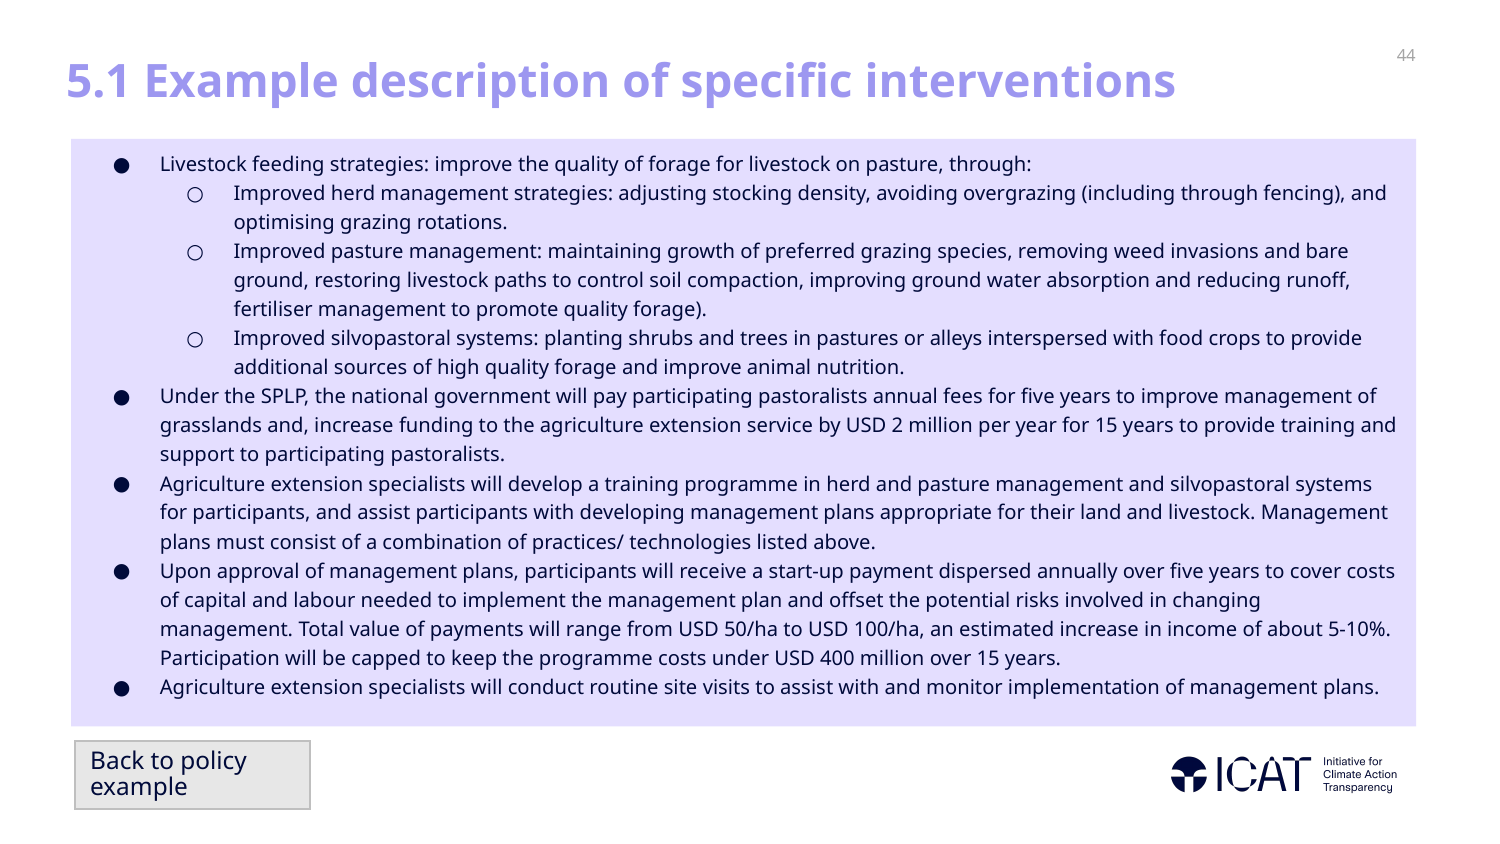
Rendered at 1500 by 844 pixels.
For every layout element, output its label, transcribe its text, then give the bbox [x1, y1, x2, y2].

picture [1171, 724, 1430, 824]
text_box Livestock feeding strategies: improve the quality of forage for livestock on pasture, through: Improved herd management strategies: adjusting stocking density, avoiding overgrazing (including through fencing), and optimising grazing rotations. Improved pasture management: maintaining growth of preferred grazing species, removing weed invasions and bare ground, restoring livestock paths to control soil compaction, improving ground water absorption and reducing runoff, fertiliser management to promote quality forage). Improved silvopastoral systems: planting shrubs and trees in pastures or alleys interspersed with food crops to provide additional sources of high quality forage and improve animal nutrition. Under the SPLP, the national government will pay participating pastoralists annual fees for five years to improve management of grasslands and, increase funding to the agriculture extension service by USD 2 million per year for 15 years to provide training and support to participating pastoralists. Agriculture extension specialists will develop a training programme in herd and pasture management and silvopastoral systems for participants, and assist participants with developing management plans appropriate for their land and livestock. Management plans must consist of a combination of practices/ technologies listed above. Upon approval of management plans, participants will receive a start-up payment dispersed annually over five years to cover costs of capital and labour needed to implement the management plan and offset the potential risks involved in changing management. Total value of payments will range from USD 50/ha to USD 100/ha, an estimated increase in income of about 5-10%. Participation will be capped to keep the programme costs under USD 400 million over 15 years. Agriculture extension specialists will conduct routine site visits to assist with and monitor implementation of management plans. [71, 138, 1417, 727]
list Back to policy example [75, 740, 310, 809]
text_box [114, 758, 310, 793]
title 5.1 Example description of specific interventions [51, 35, 1449, 130]
